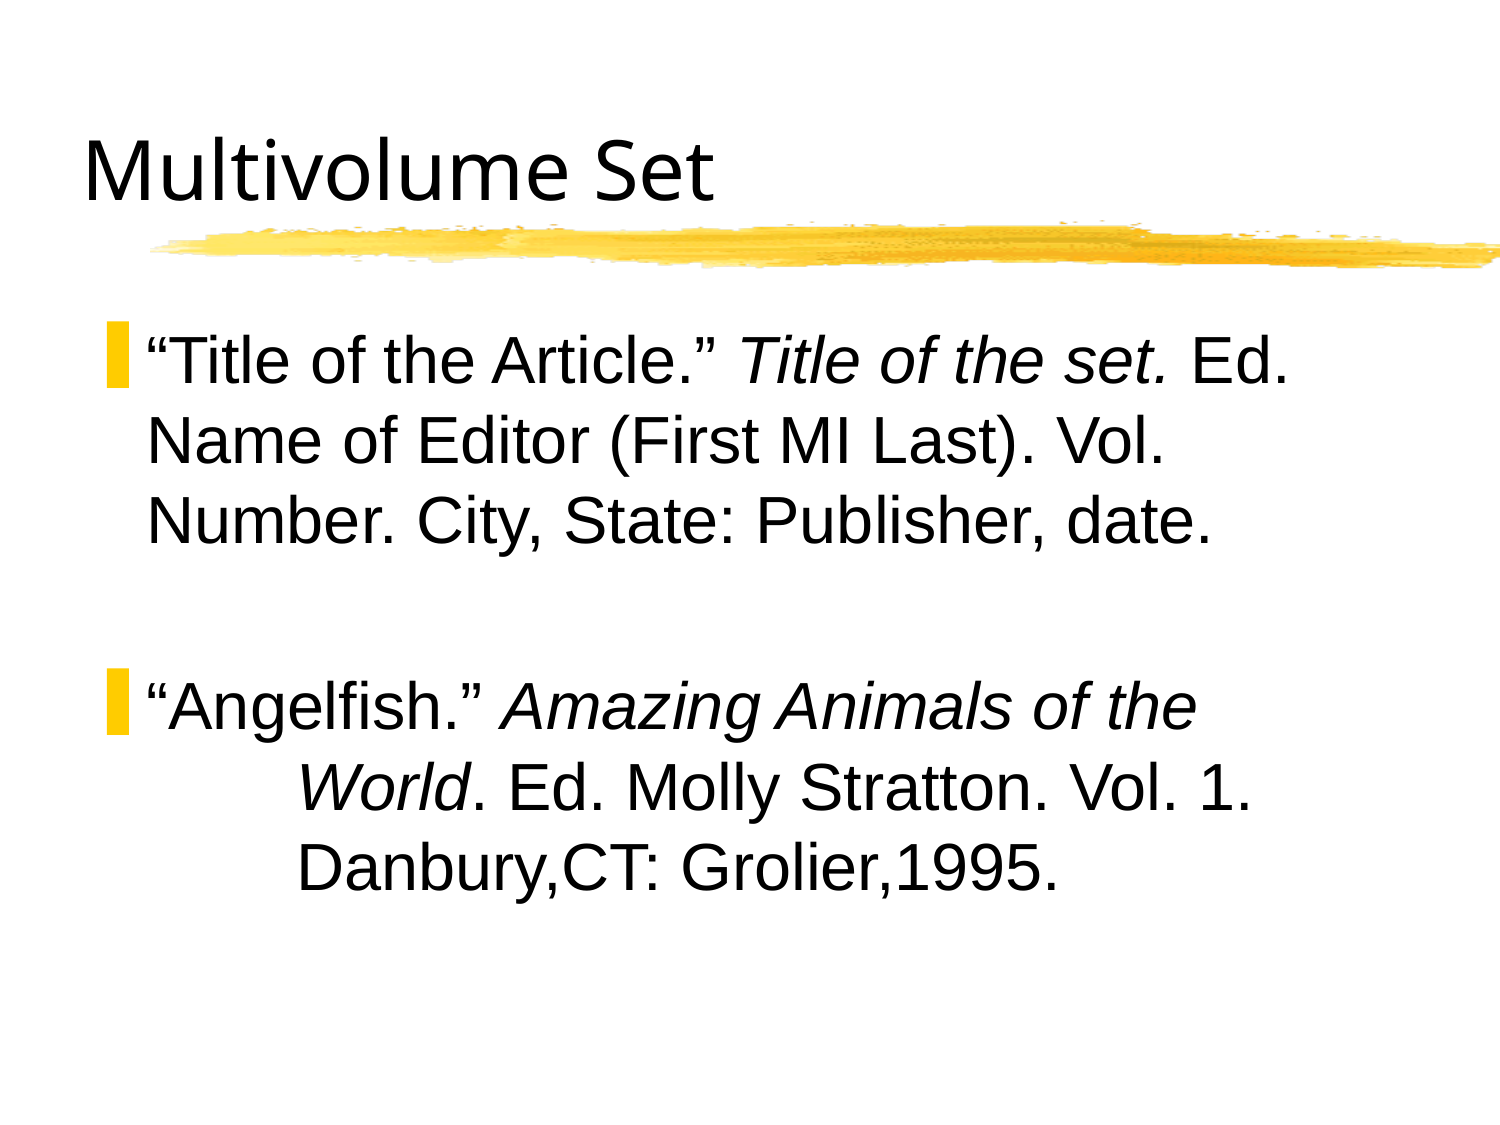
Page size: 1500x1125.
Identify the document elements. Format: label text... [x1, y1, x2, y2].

list “Title of the Article.” Title of the set. Ed. Name of Editor (First MI Last). Vol. Number. City, State: Publisher, date. “Angelfish.” Amazing Animals of the World. Ed. Molly Stratton. Vol. 1. Danbury,CT: Grolier,1995. [74, 309, 1417, 994]
picture [150, 215, 1500, 279]
title Multivolume Set [66, 37, 1342, 226]
